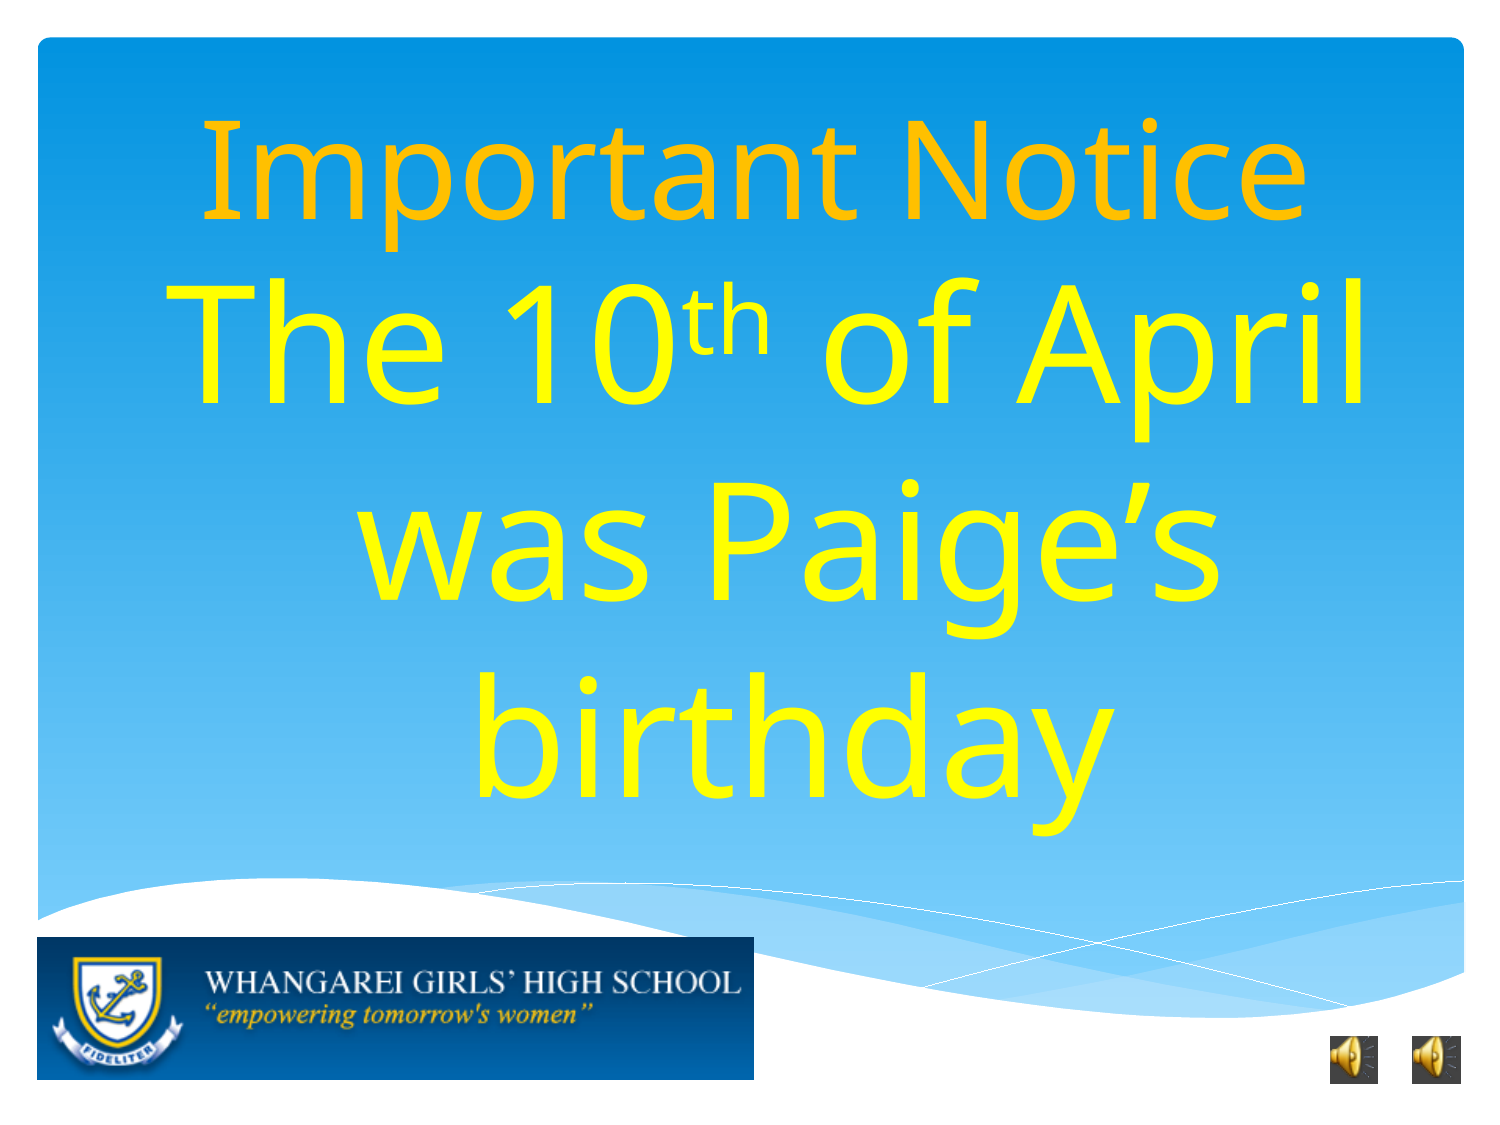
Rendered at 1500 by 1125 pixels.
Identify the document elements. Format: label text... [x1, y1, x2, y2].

picture [37, 937, 754, 1080]
picture [1411, 1034, 1462, 1086]
text_box The 10th of April was Paige’s birthday [149, 231, 1391, 963]
text_box Important Notice [149, 37, 1362, 255]
picture [1328, 1034, 1380, 1086]
